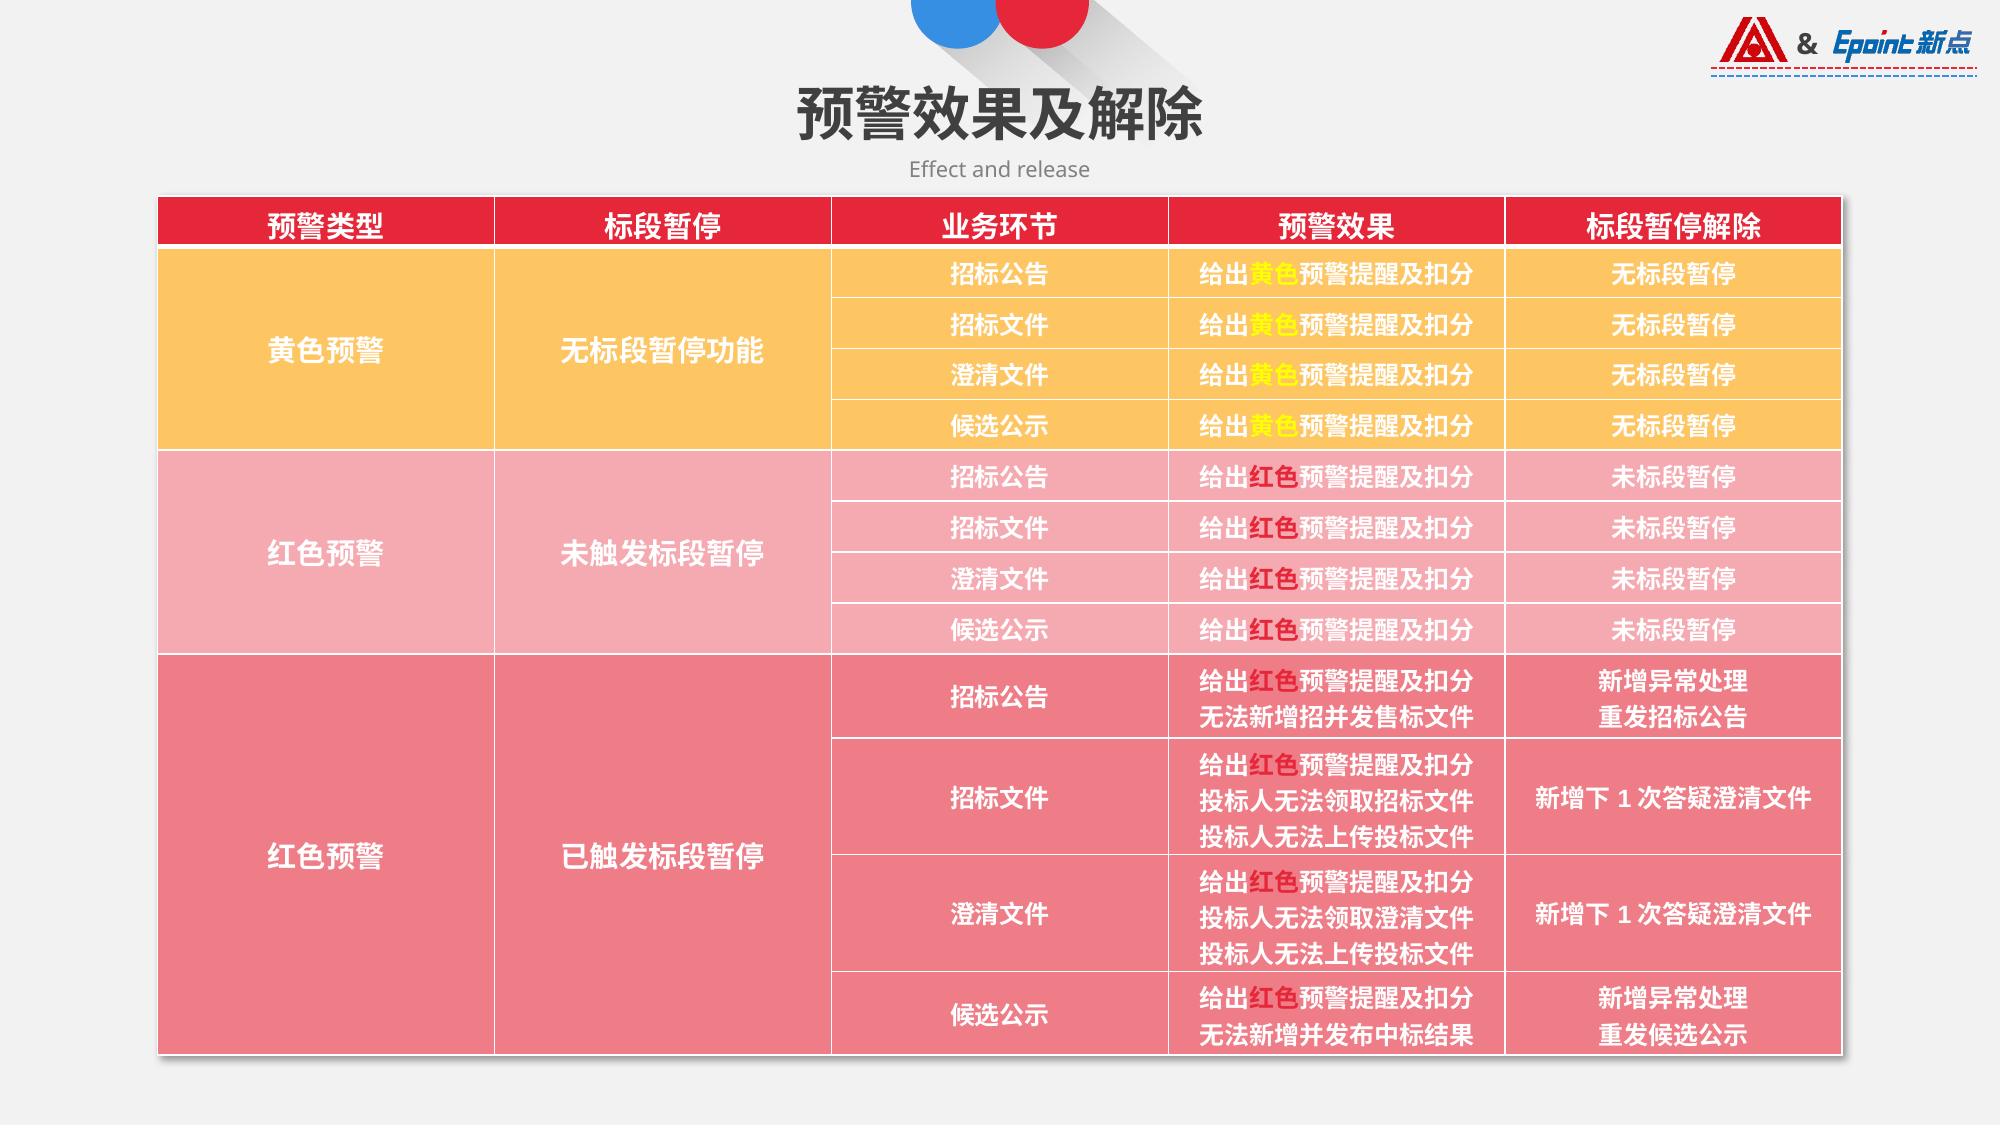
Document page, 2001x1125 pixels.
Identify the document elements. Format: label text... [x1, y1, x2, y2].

table_cell 候选公示 [832, 972, 1168, 1054]
table_cell 给出红色预警提醒及扣分 投标人无法领取招标文件 投标人无法上传投标文件 [1169, 739, 1504, 854]
table_cell 给出黄色预警提醒及扣分 [1169, 349, 1504, 399]
table_cell 无标段暂停 [1506, 349, 1841, 399]
table_cell 招标公告 [832, 655, 1168, 737]
table_header 标段暂停解除 [1506, 197, 1841, 244]
table_cell 黄色预警 [158, 249, 494, 449]
table_cell 已触发标段暂停 [495, 655, 831, 1054]
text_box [1710, 17, 1978, 76]
table_cell 给出红色预警提醒及扣分 [1169, 451, 1504, 500]
table_cell 澄清文件 [832, 349, 1168, 399]
table_cell 给出红色预警提醒及扣分 [1169, 604, 1504, 653]
table_cell 招标公告 [832, 451, 1168, 500]
table_cell 澄清文件 [832, 553, 1168, 602]
table_cell 招标文件 [832, 739, 1168, 854]
table_header 业务环节 [832, 197, 1168, 244]
table_cell 红色预警 [158, 655, 494, 1054]
table_cell 给出红色预警提醒及扣分 无法新增并发布中标结果 [1169, 972, 1504, 1054]
table_cell 招标公告 [832, 249, 1168, 297]
table_cell 无标段暂停功能 [495, 249, 831, 449]
table_cell 招标文件 [832, 298, 1168, 348]
table_cell 澄清文件 [832, 855, 1168, 971]
table_cell 招标文件 [832, 502, 1168, 551]
table_header 预警效果 [1169, 197, 1504, 244]
table_cell 新增异常处理 重发招标公告 [1506, 655, 1841, 737]
table_cell 无标段暂停 [1506, 298, 1841, 348]
table_cell 新增异常处理 重发候选公示 [1506, 972, 1841, 1054]
table_cell 新增下1次答疑澄清文件 [1506, 739, 1841, 854]
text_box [599, 0, 1401, 187]
table_cell 给出红色预警提醒及扣分 无法新增招并发售标文件 [1169, 655, 1504, 737]
table_cell 给出红色预警提醒及扣分 投标人无法领取澄清文件 投标人无法上传投标文件 [1169, 855, 1504, 971]
table_cell 给出黄色预警提醒及扣分 [1169, 298, 1504, 348]
table_cell 给出黄色预警提醒及扣分 [1169, 249, 1504, 297]
table_cell 给出红色预警提醒及扣分 [1169, 502, 1504, 551]
table_cell 未标段暂停 [1506, 604, 1841, 653]
table_cell 未标段暂停 [1506, 451, 1841, 500]
table_cell 无标段暂停 [1506, 249, 1841, 297]
table_cell 给出红色预警提醒及扣分 [1169, 553, 1504, 602]
table_cell 无标段暂停 [1506, 400, 1841, 449]
table_header 预警类型 [158, 197, 494, 244]
table_cell 候选公示 [832, 400, 1168, 449]
table_cell 未触发标段暂停 [495, 451, 831, 653]
table_cell 未标段暂停 [1506, 553, 1841, 602]
table_cell 红色预警 [158, 451, 494, 653]
table_cell 候选公示 [832, 604, 1168, 653]
table_cell 未标段暂停 [1506, 502, 1841, 551]
table_header 标段暂停 [495, 197, 831, 244]
table_cell 给出黄色预警提醒及扣分 [1169, 400, 1504, 449]
table_cell 新增下1次答疑澄清文件 [1506, 855, 1841, 971]
